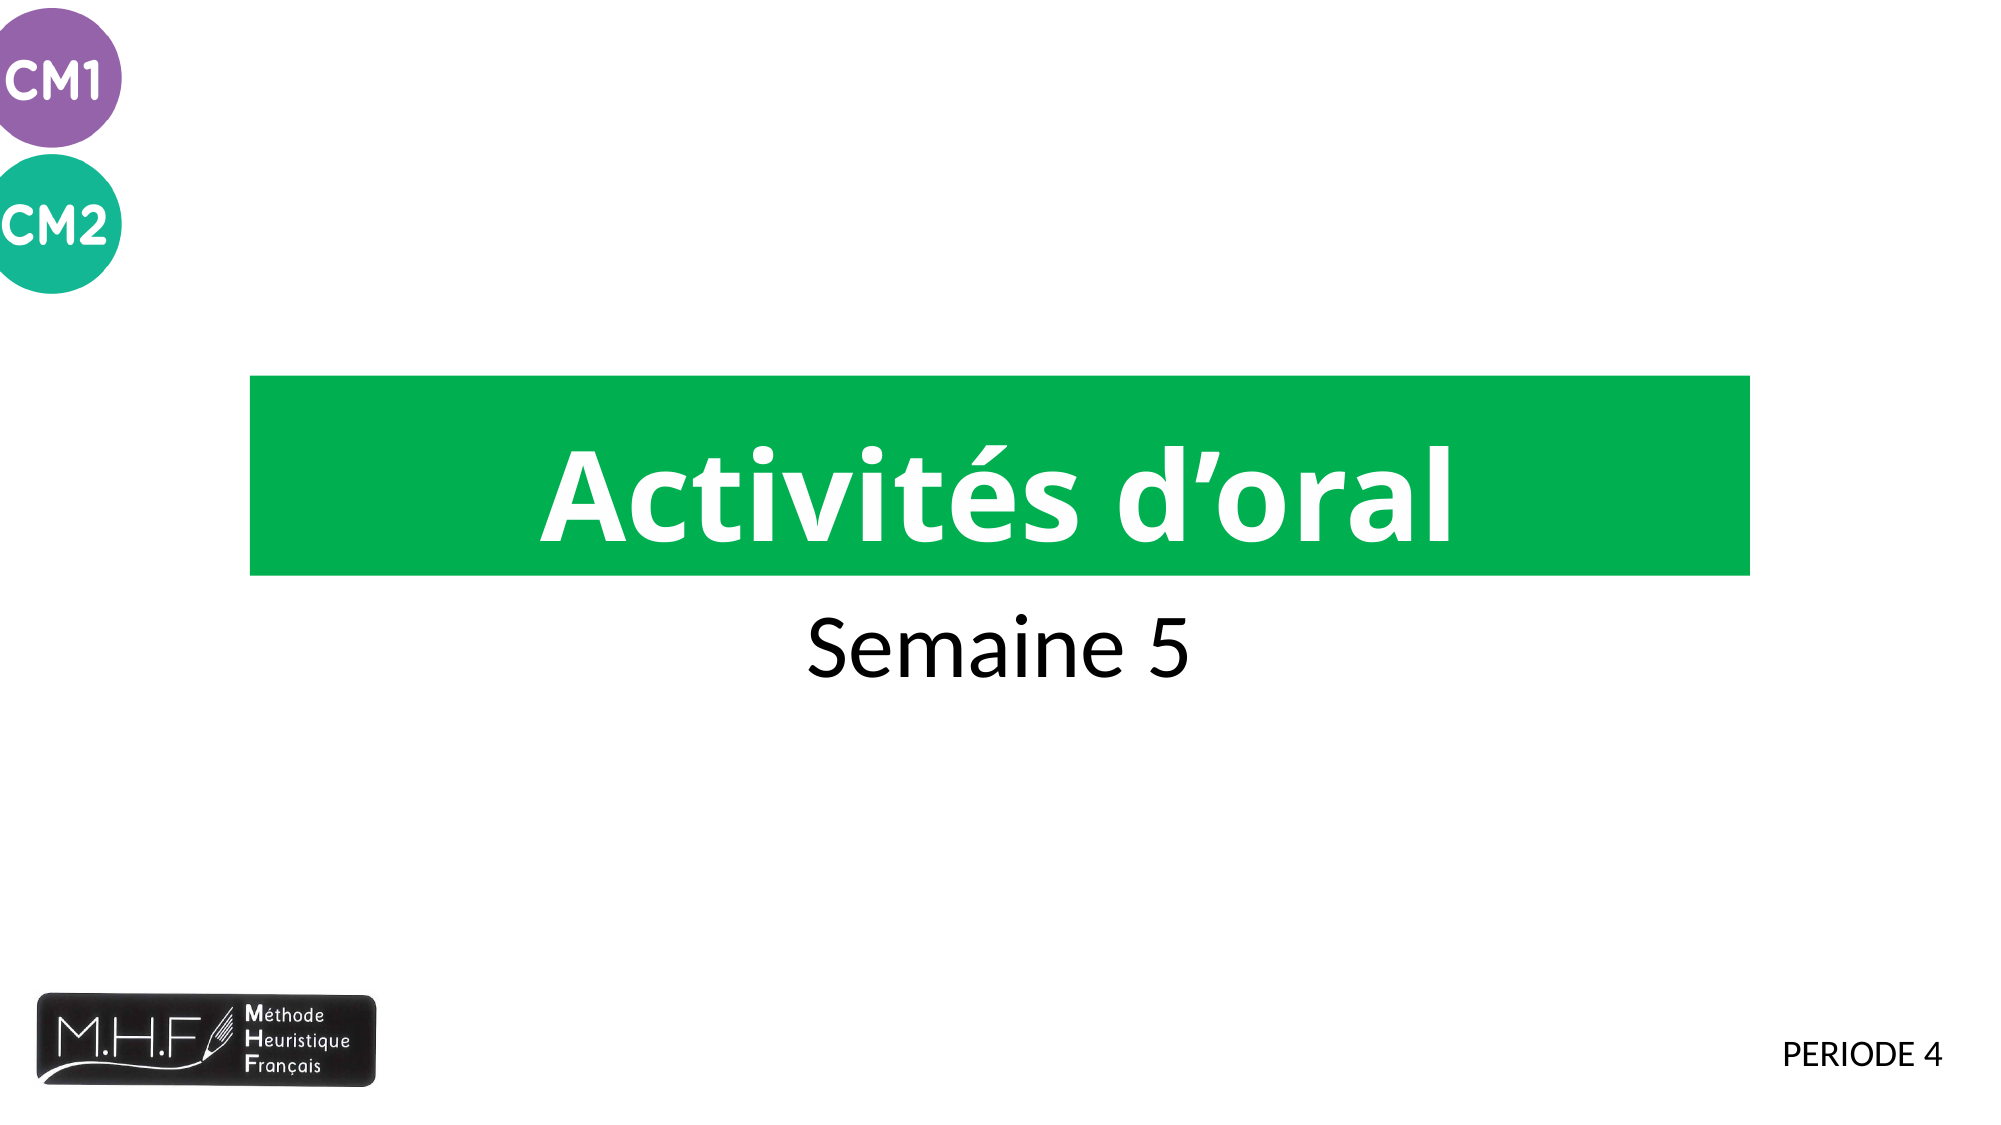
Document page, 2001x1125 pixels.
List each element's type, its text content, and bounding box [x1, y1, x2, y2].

title Activités d’oral [249, 375, 1750, 576]
text_box PERIODE 4 [1362, 1021, 1967, 1082]
picture [33, 990, 379, 1089]
subtitle Semaine 5 [249, 590, 1750, 863]
picture [0, 0, 134, 298]
